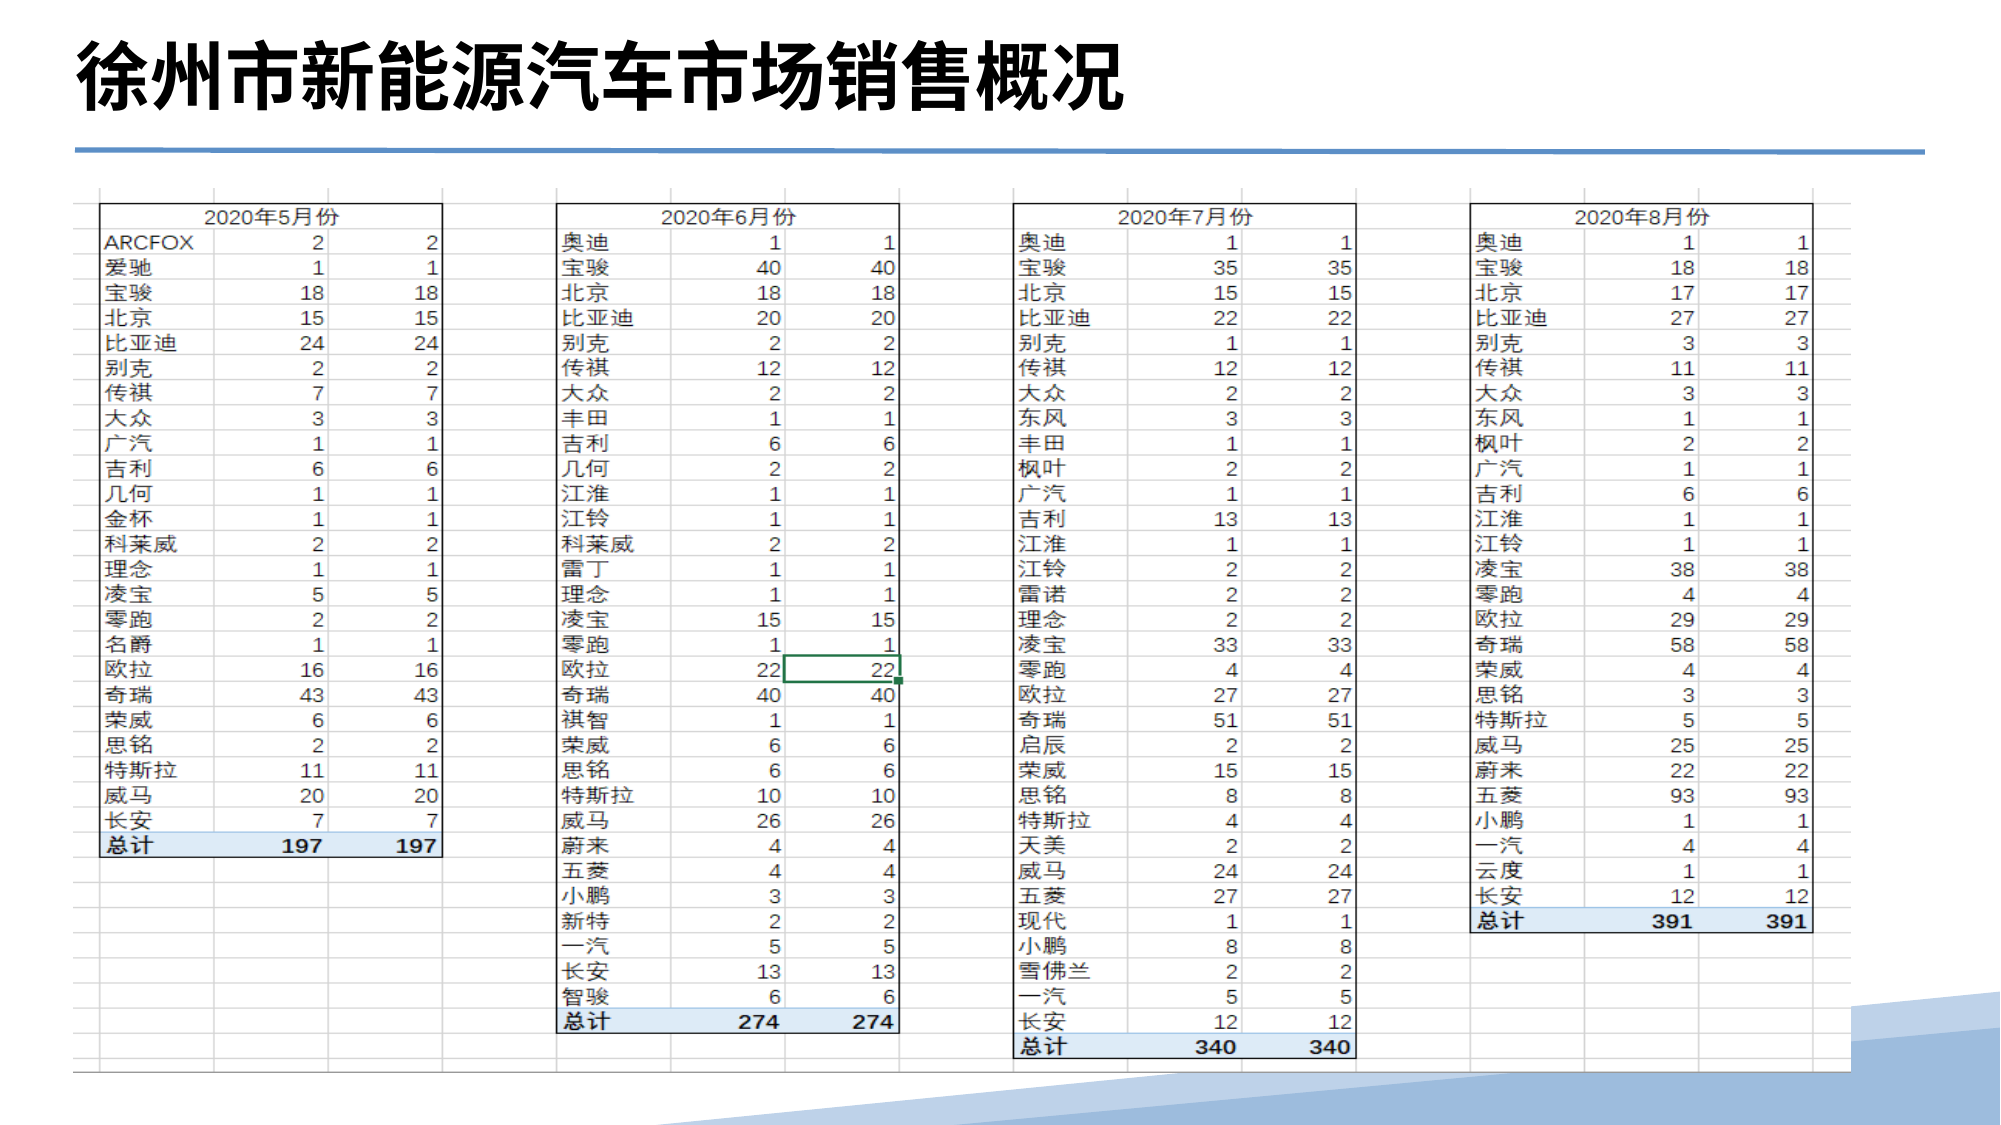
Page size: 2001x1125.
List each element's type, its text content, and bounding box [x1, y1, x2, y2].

text_box 徐州市新能源汽车市场销售概况 [75, 24, 1925, 125]
picture [73, 188, 1851, 1073]
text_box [74, 149, 1925, 153]
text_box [656, 991, 2000, 1125]
